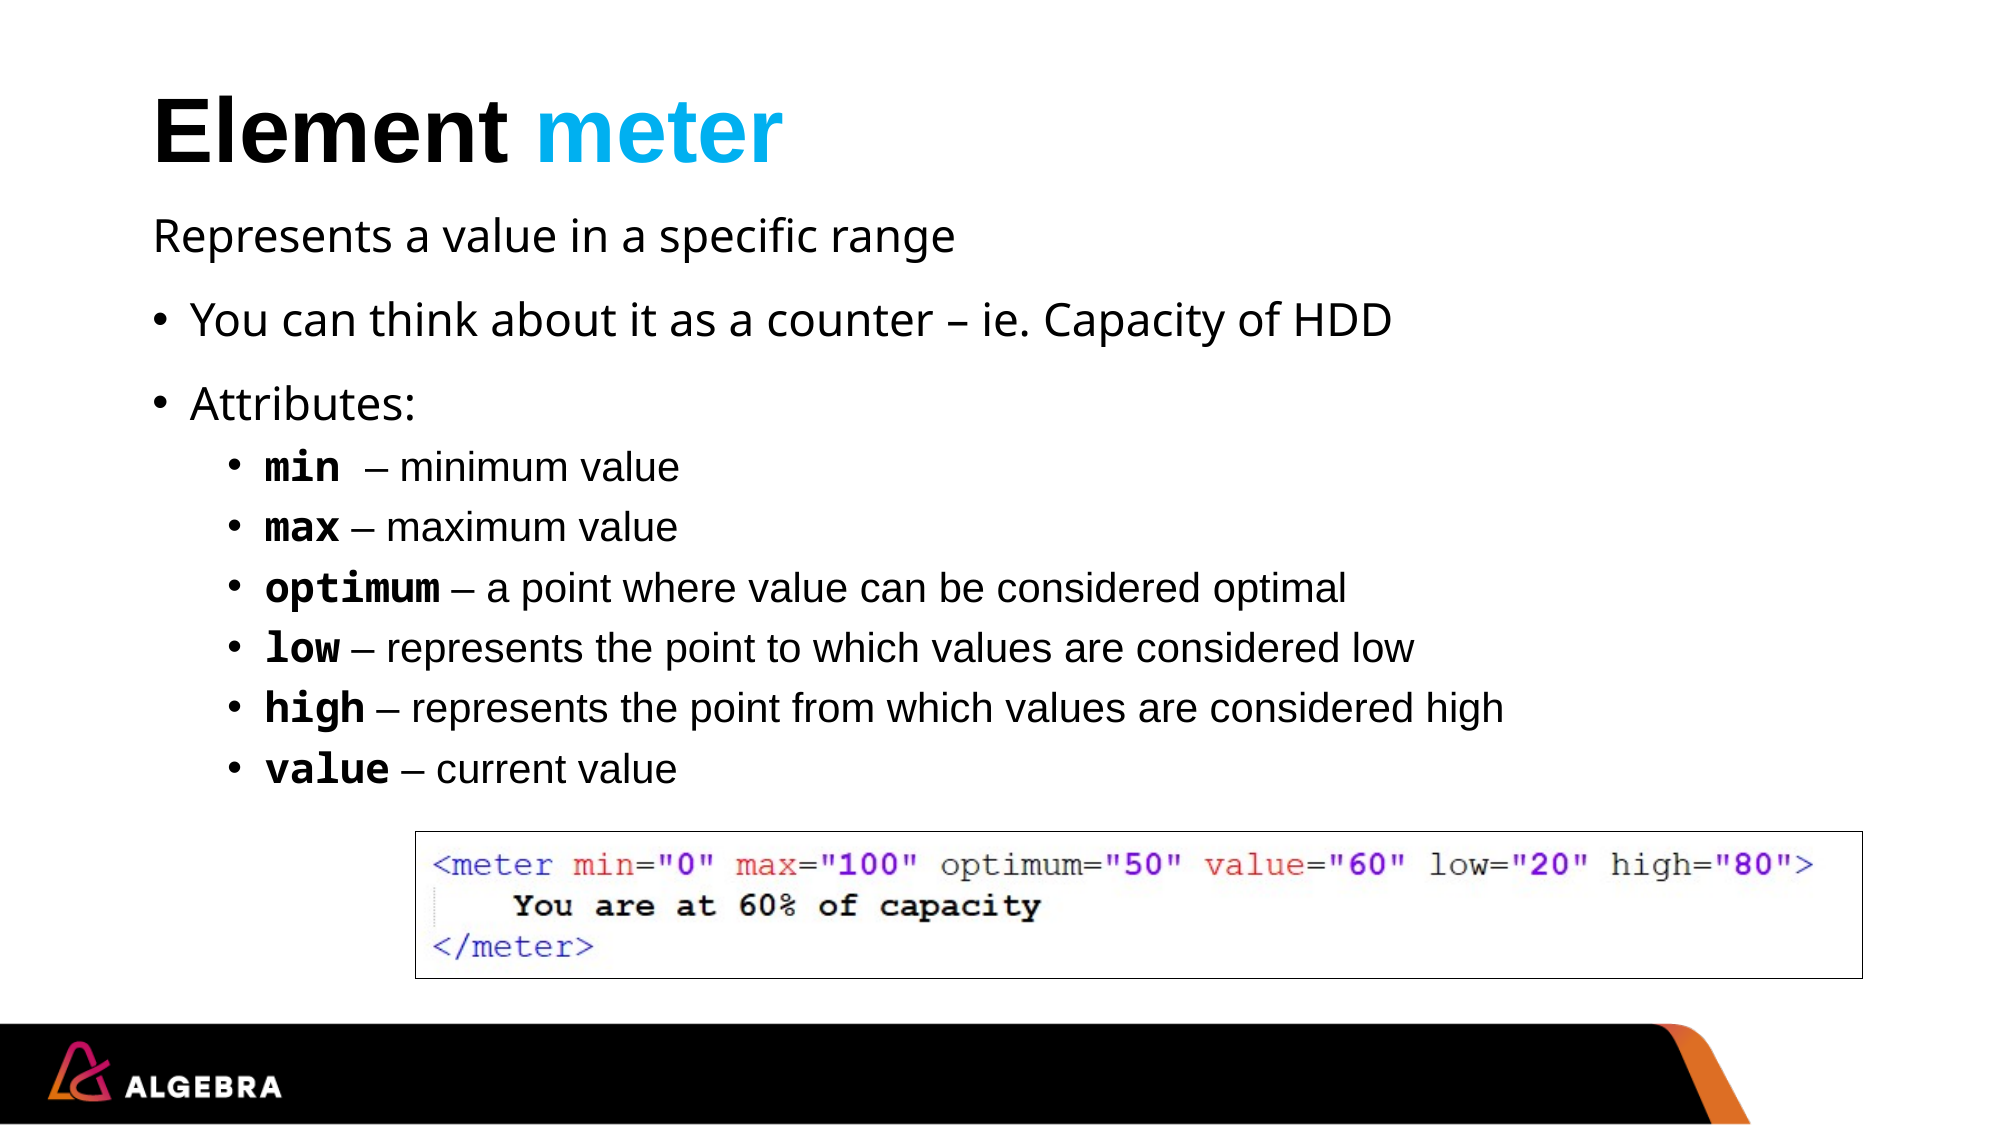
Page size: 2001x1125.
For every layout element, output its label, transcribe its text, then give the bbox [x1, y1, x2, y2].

picture [0, 1023, 1958, 1125]
picture [415, 831, 1863, 979]
list Represents a value in a specific range You can think about it as a counter – ie. Capacity of HDD Attributes: min – minimum value max – maximum value optimum – a point where value can be considered optimal low – represents the point to which values are considered low high – represents the point from which values are considered high value – current value [137, 205, 1877, 920]
title Element meter [137, 24, 1863, 205]
